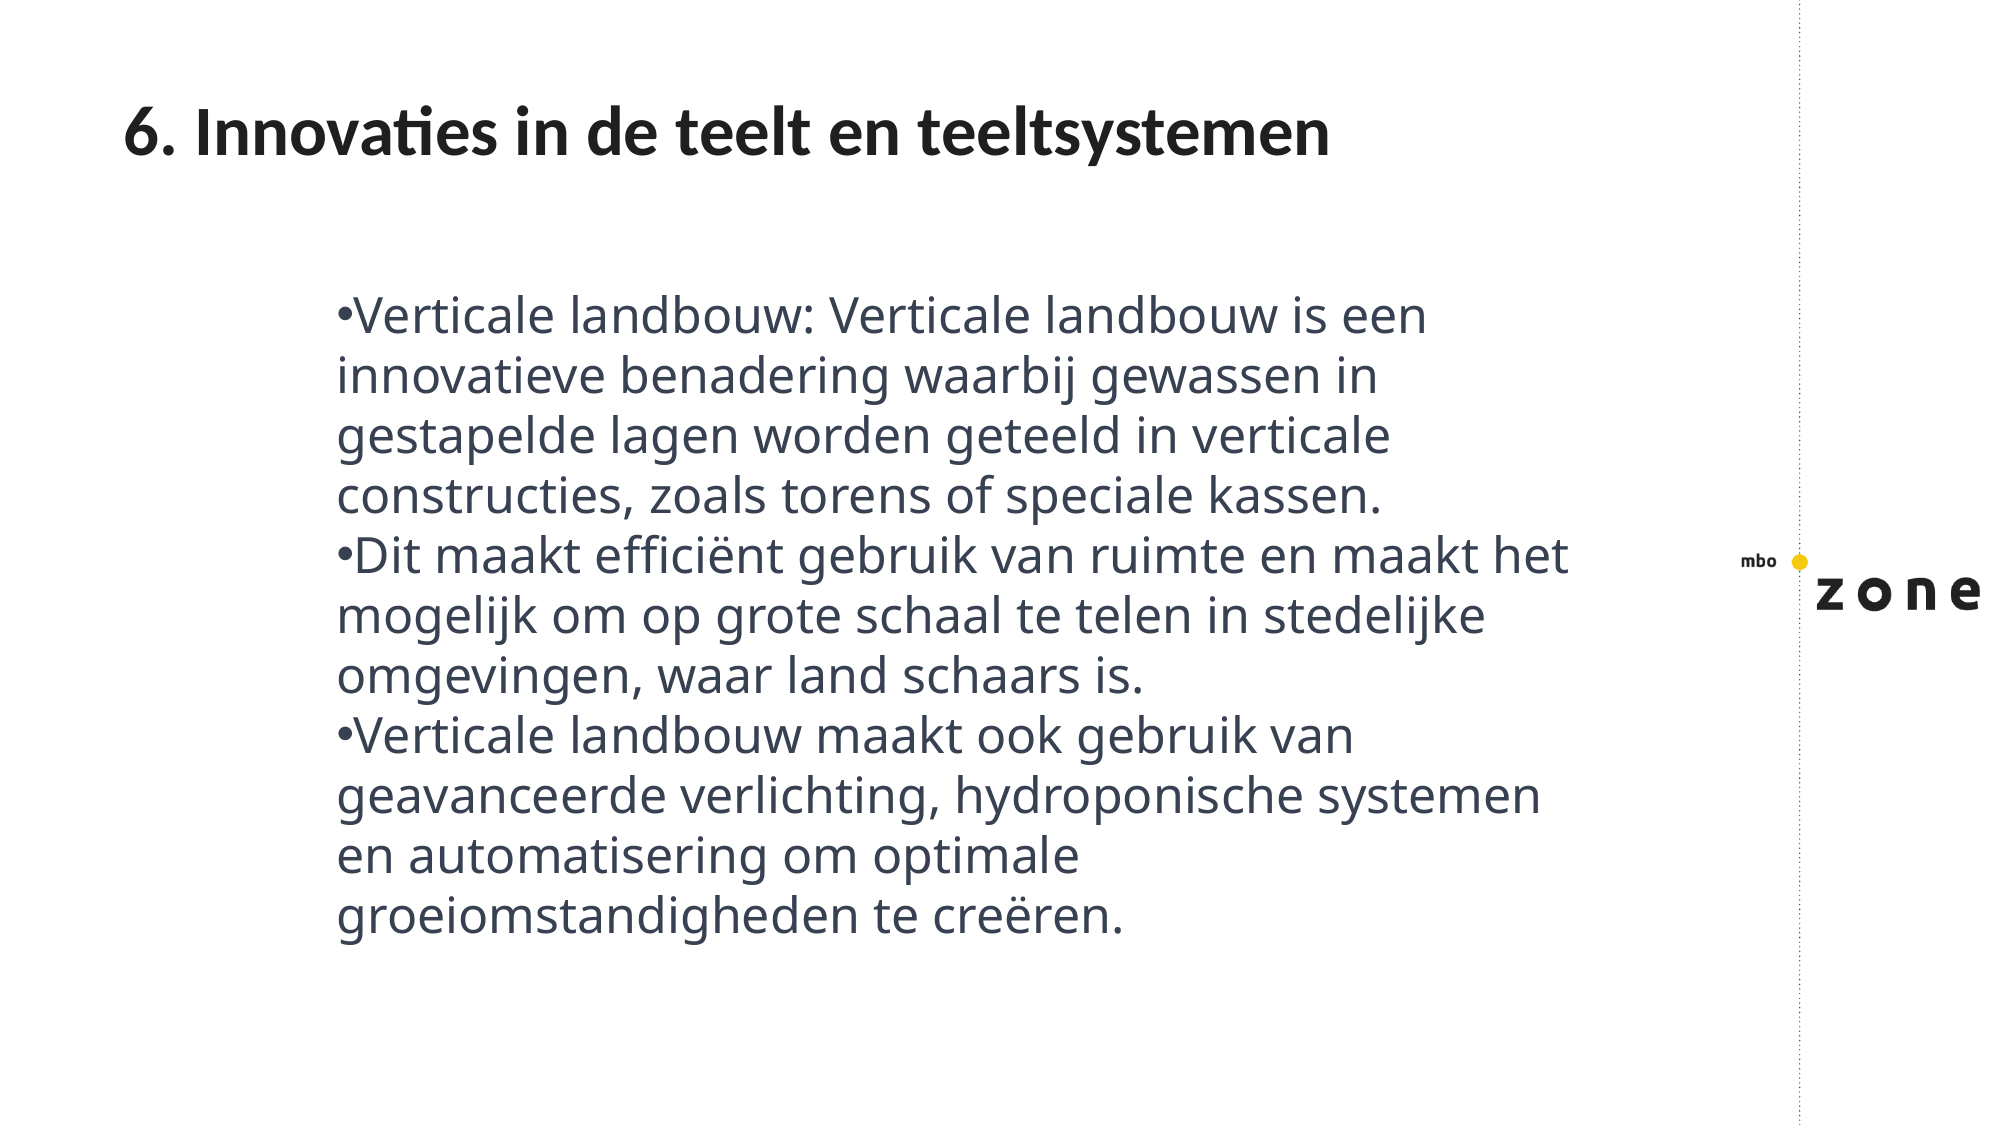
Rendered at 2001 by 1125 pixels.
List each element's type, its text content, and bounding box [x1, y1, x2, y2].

title 6. Innovaties in de teelt en teeltsystemen [124, 94, 1607, 272]
list Verticale landbouw: Verticale landbouw is een innovatieve benadering waarbij gewassen in gestapelde lagen worden geteeld in verticale constructies, zoals torens of speciale kassen. Dit maakt efficiënt gebruik van ruimte en maakt het mogelijk om op grote schaal te telen in stedelijke omgevingen, waar land schaars is. Verticale landbouw maakt ook gebruik van geavanceerde verlichting, hydroponische systemen en automatisering om optimale groeiomstandigheden te creëren. [336, 283, 1607, 998]
picture [1596, 0, 2001, 1125]
